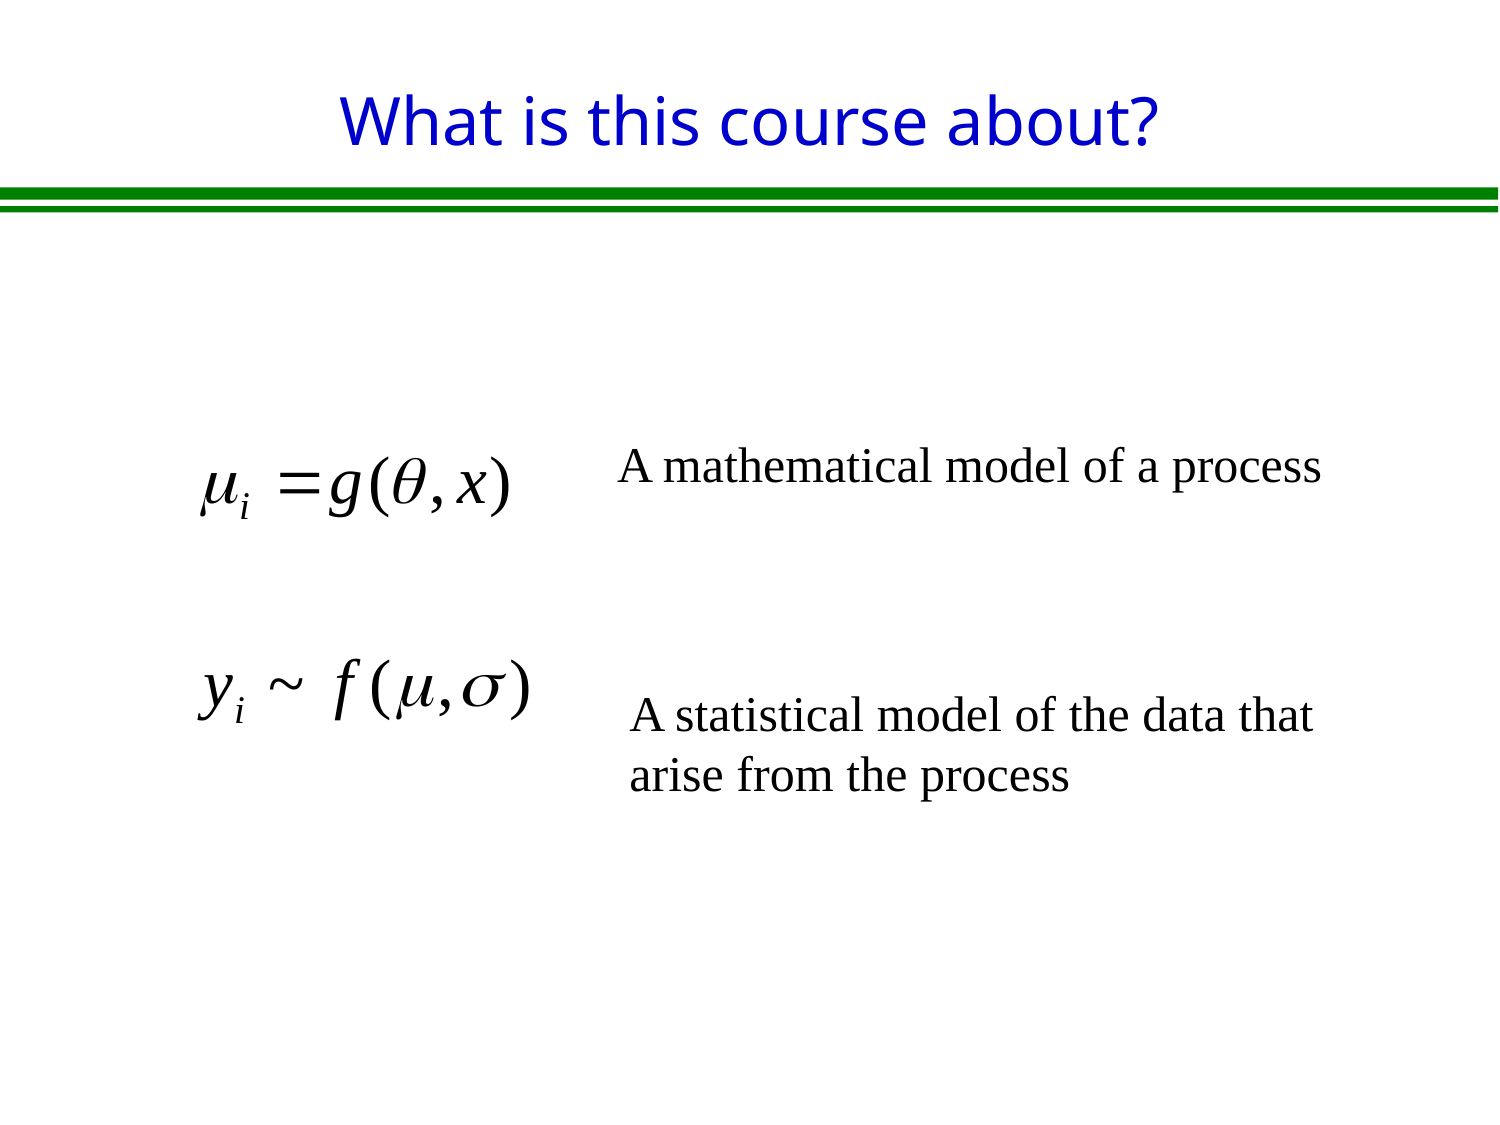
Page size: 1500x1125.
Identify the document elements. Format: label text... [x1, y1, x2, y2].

text_box A statistical model of the data that arise from the process [614, 674, 1342, 809]
text_box A mathematical model of a process [602, 424, 1338, 500]
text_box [187, 437, 541, 741]
title What is this course about? [112, 24, 1388, 213]
